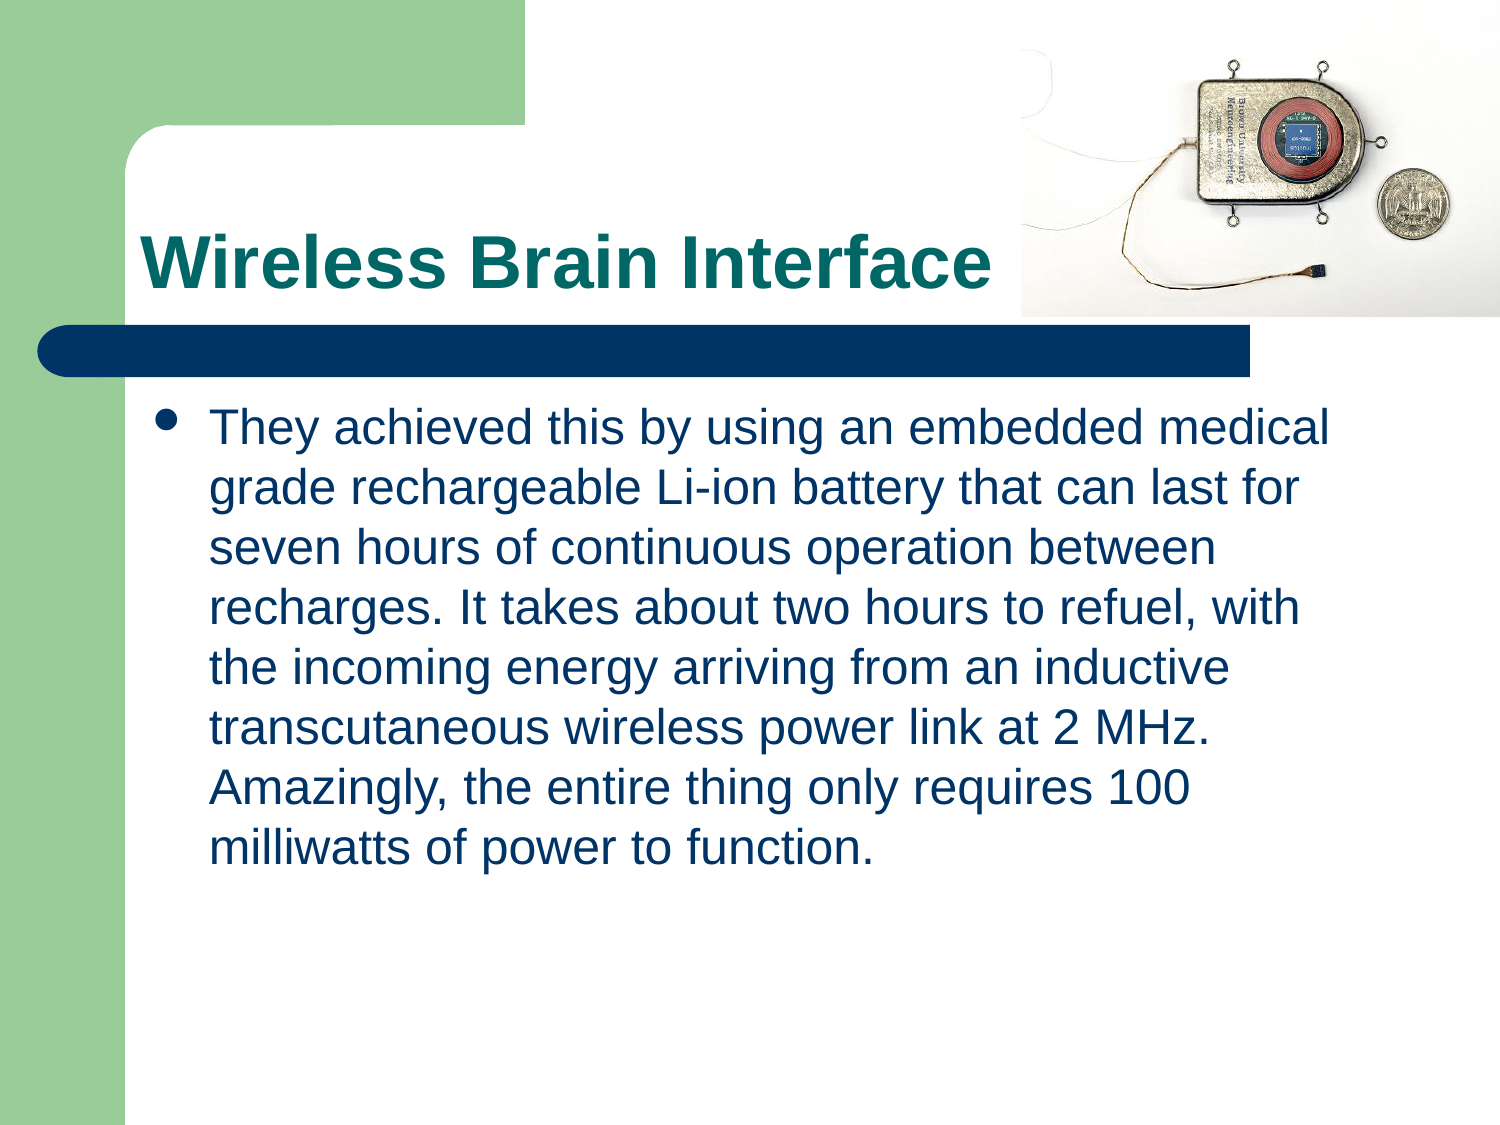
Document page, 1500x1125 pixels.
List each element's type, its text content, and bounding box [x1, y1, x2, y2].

title Wireless Brain Interface [124, 124, 1016, 313]
list They achieved this by using an embedded medical grade rechargeable Li-ion battery that can last for seven hours of continuous operation between recharges. It takes about two hours to refuel, with the incoming energy arriving from an inductive transcutaneous wireless power link at 2 MHz. Amazingly, the entire thing only requires 100 milliwatts of power to function. [137, 387, 1400, 999]
picture [1021, 0, 1500, 318]
